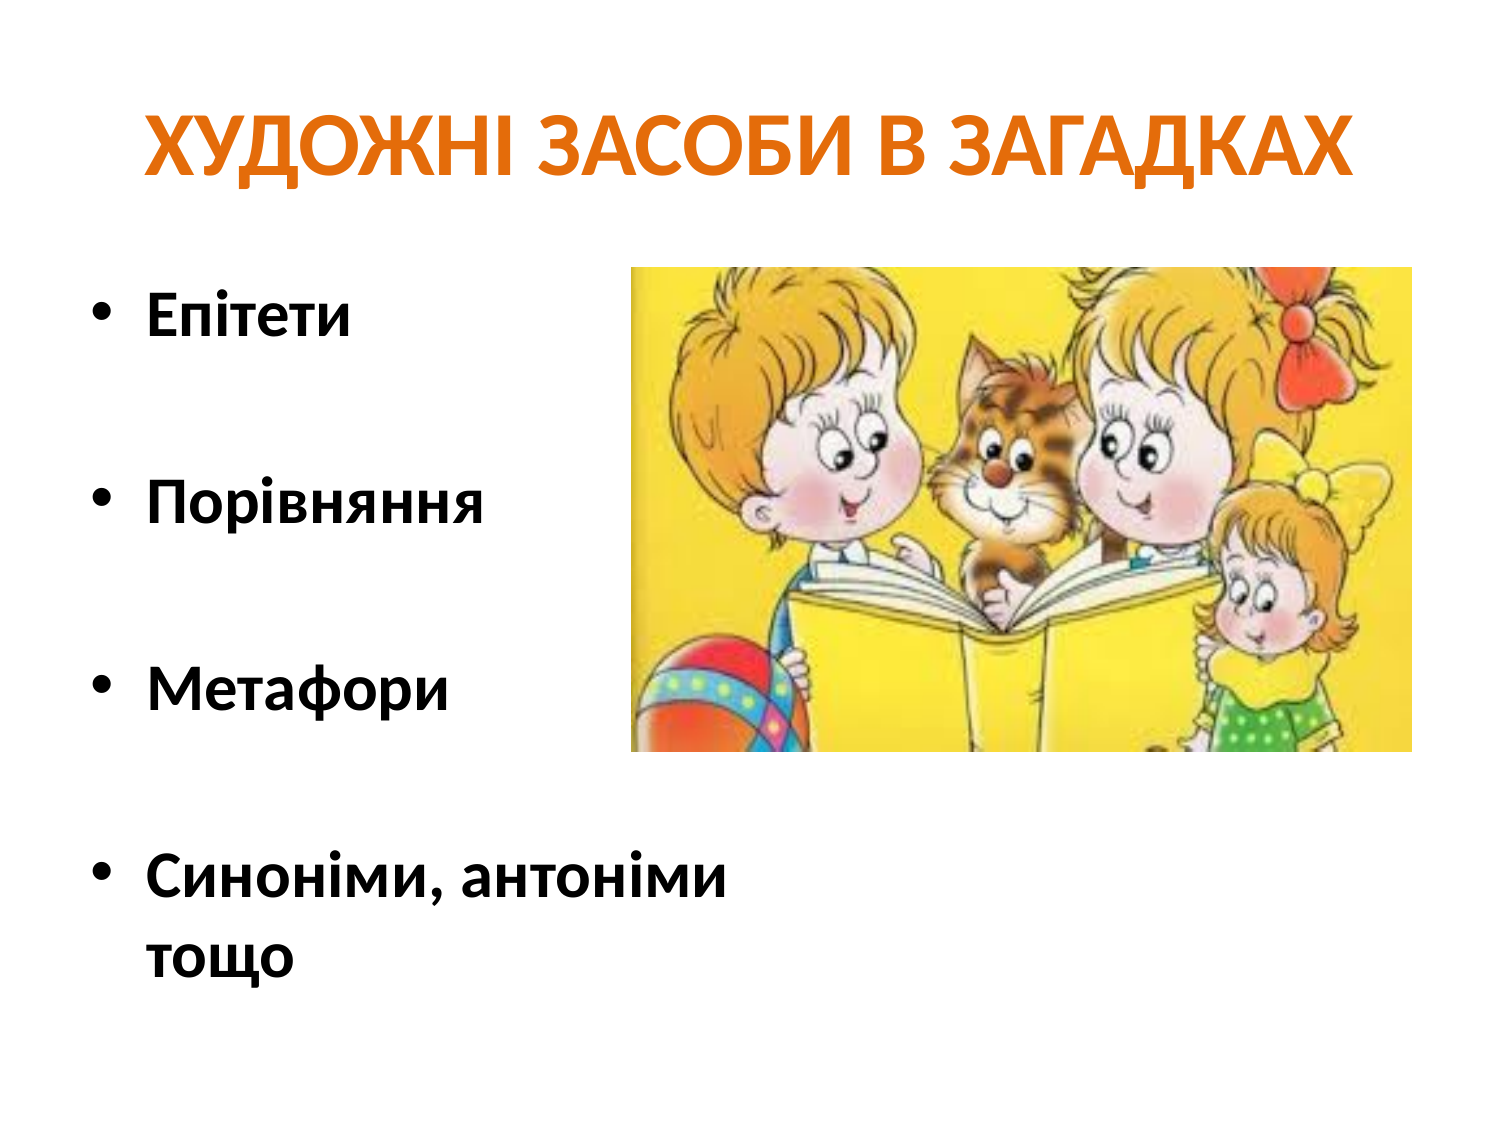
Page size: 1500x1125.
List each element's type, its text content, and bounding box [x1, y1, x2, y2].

picture [631, 266, 1412, 752]
title ХУДОЖНІ ЗАСОБИ В ЗАГАДКАХ [75, 45, 1425, 233]
list Епітети Порівняння Метафори Синоніми, антоніми тощо [75, 262, 892, 1005]
